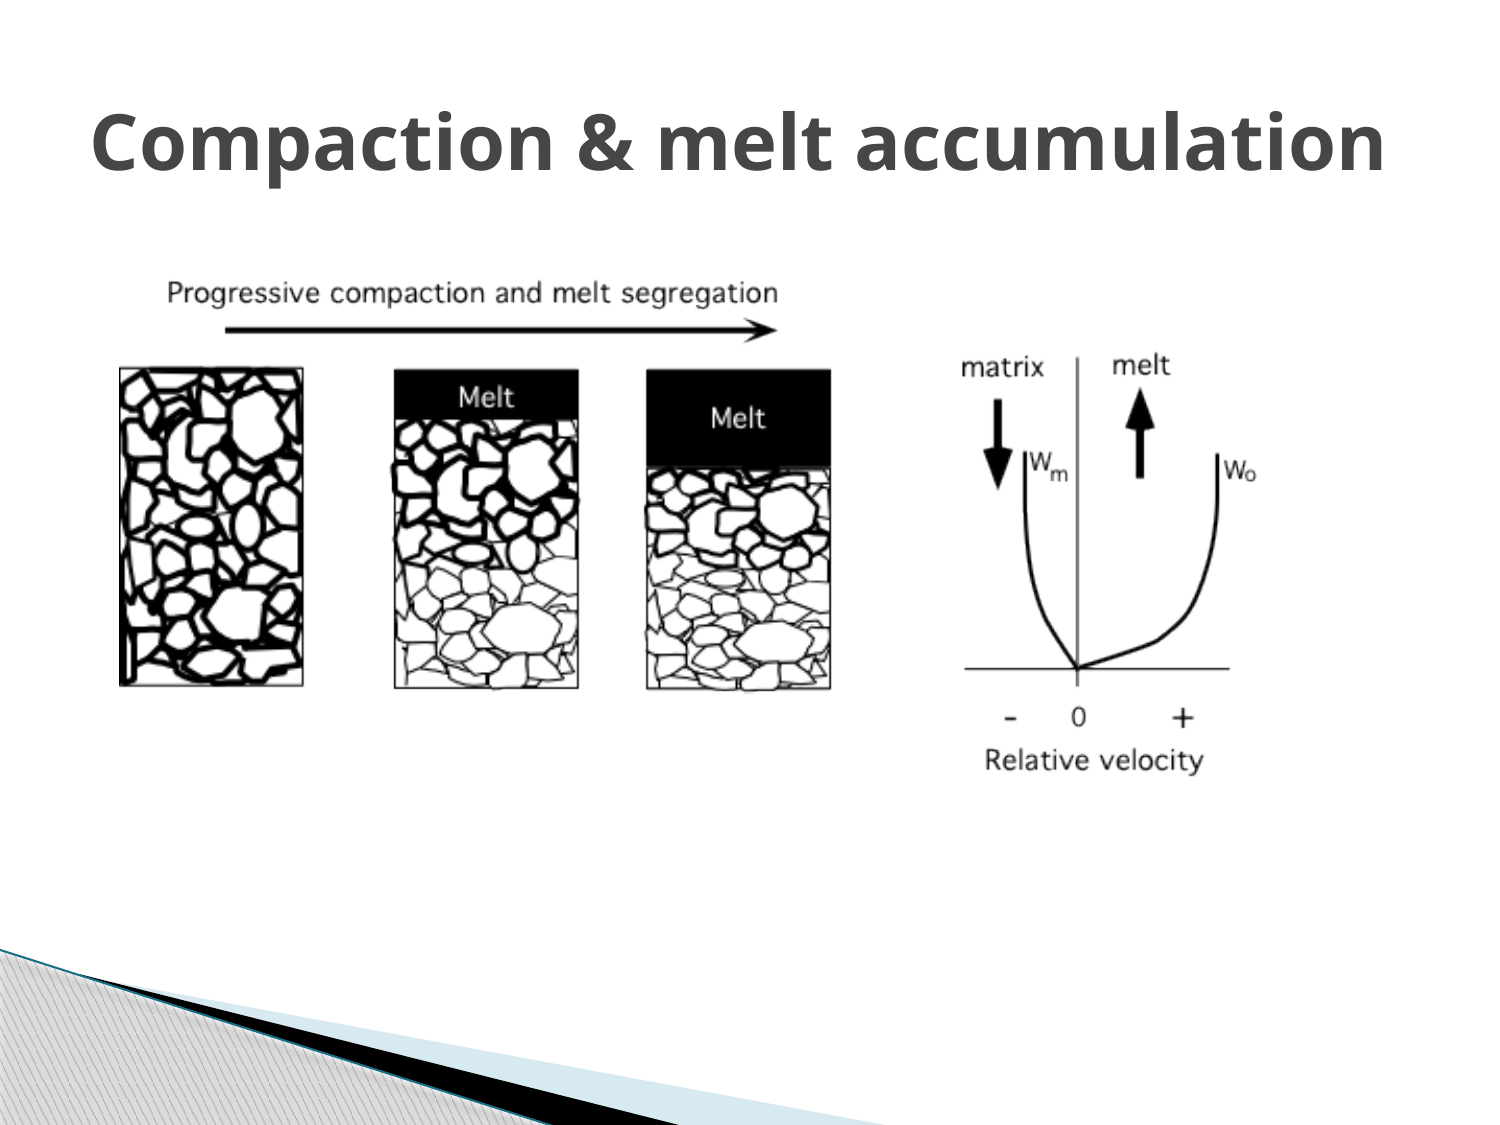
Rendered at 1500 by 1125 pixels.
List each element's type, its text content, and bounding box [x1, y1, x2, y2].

picture [961, 346, 1263, 779]
picture [119, 274, 835, 694]
title Compaction & melt accumulation [75, 45, 1425, 233]
